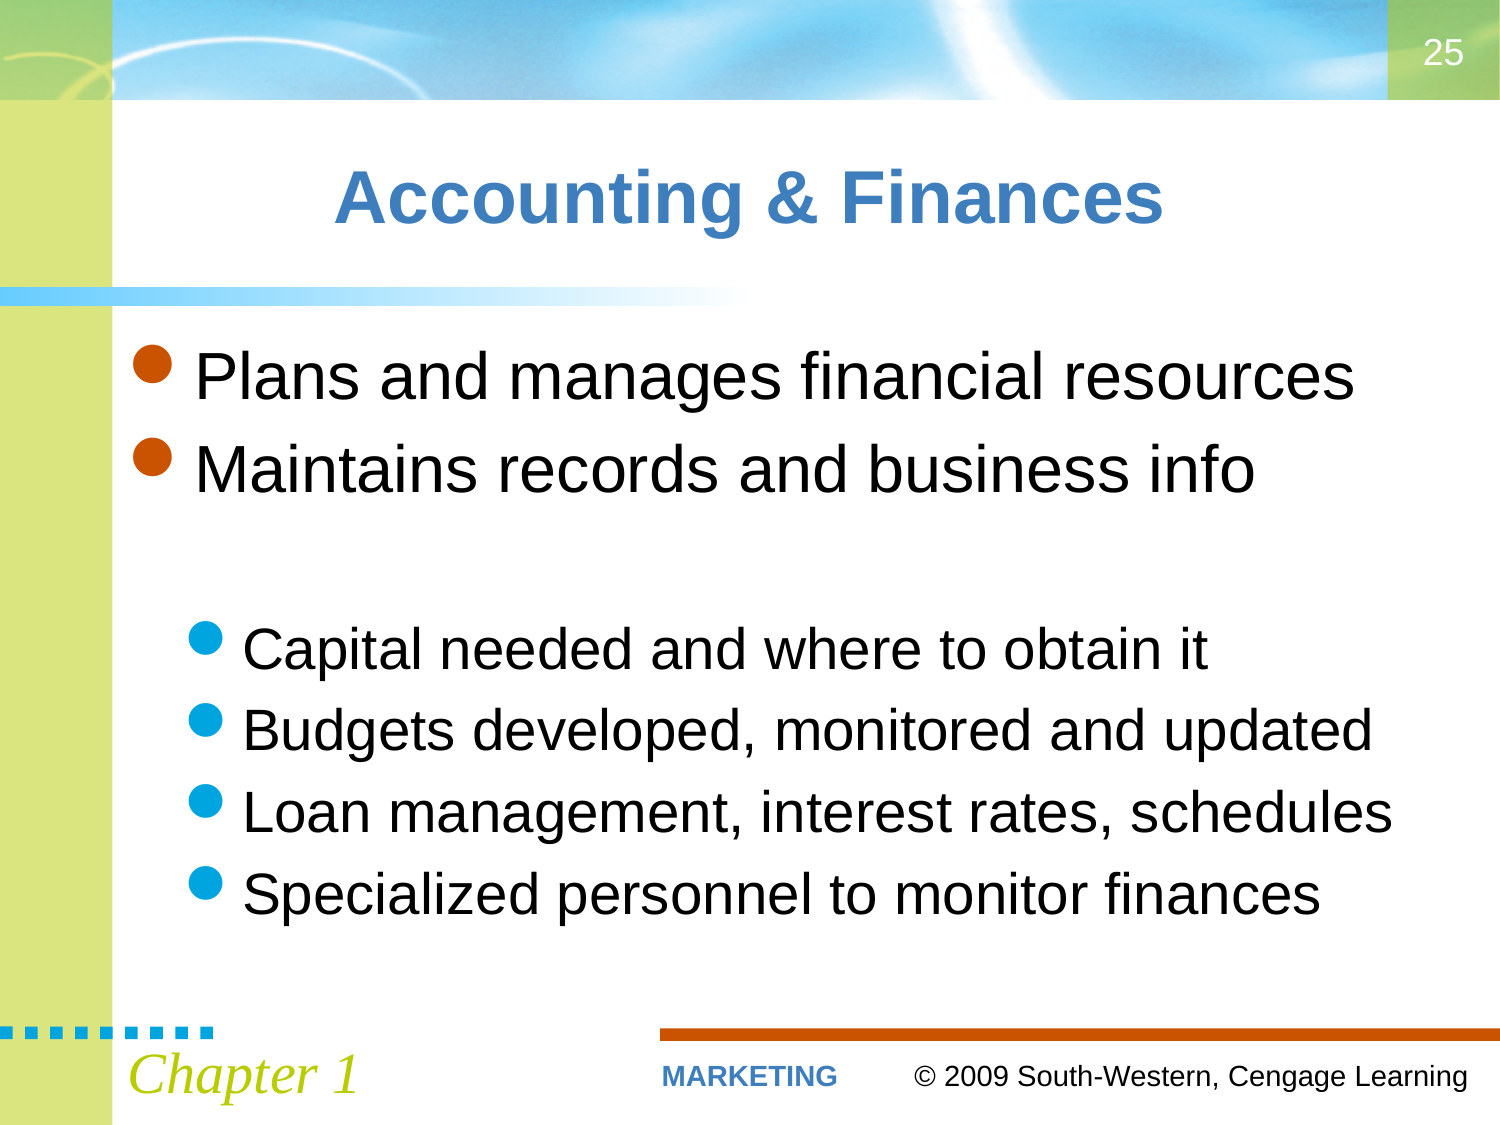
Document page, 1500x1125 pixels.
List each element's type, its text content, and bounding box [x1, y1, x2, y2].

footer Chapter 1 [112, 1012, 638, 1113]
slide_number 25 [1387, 0, 1500, 101]
title Accounting & Finances [112, 99, 1388, 288]
list Plans and manages financial resources Maintains records and business info Capital needed and where to obtain it Budgets developed, monitored and updated Loan management, interest rates, schedules Specialized personnel to monitor finances [112, 324, 1451, 1001]
